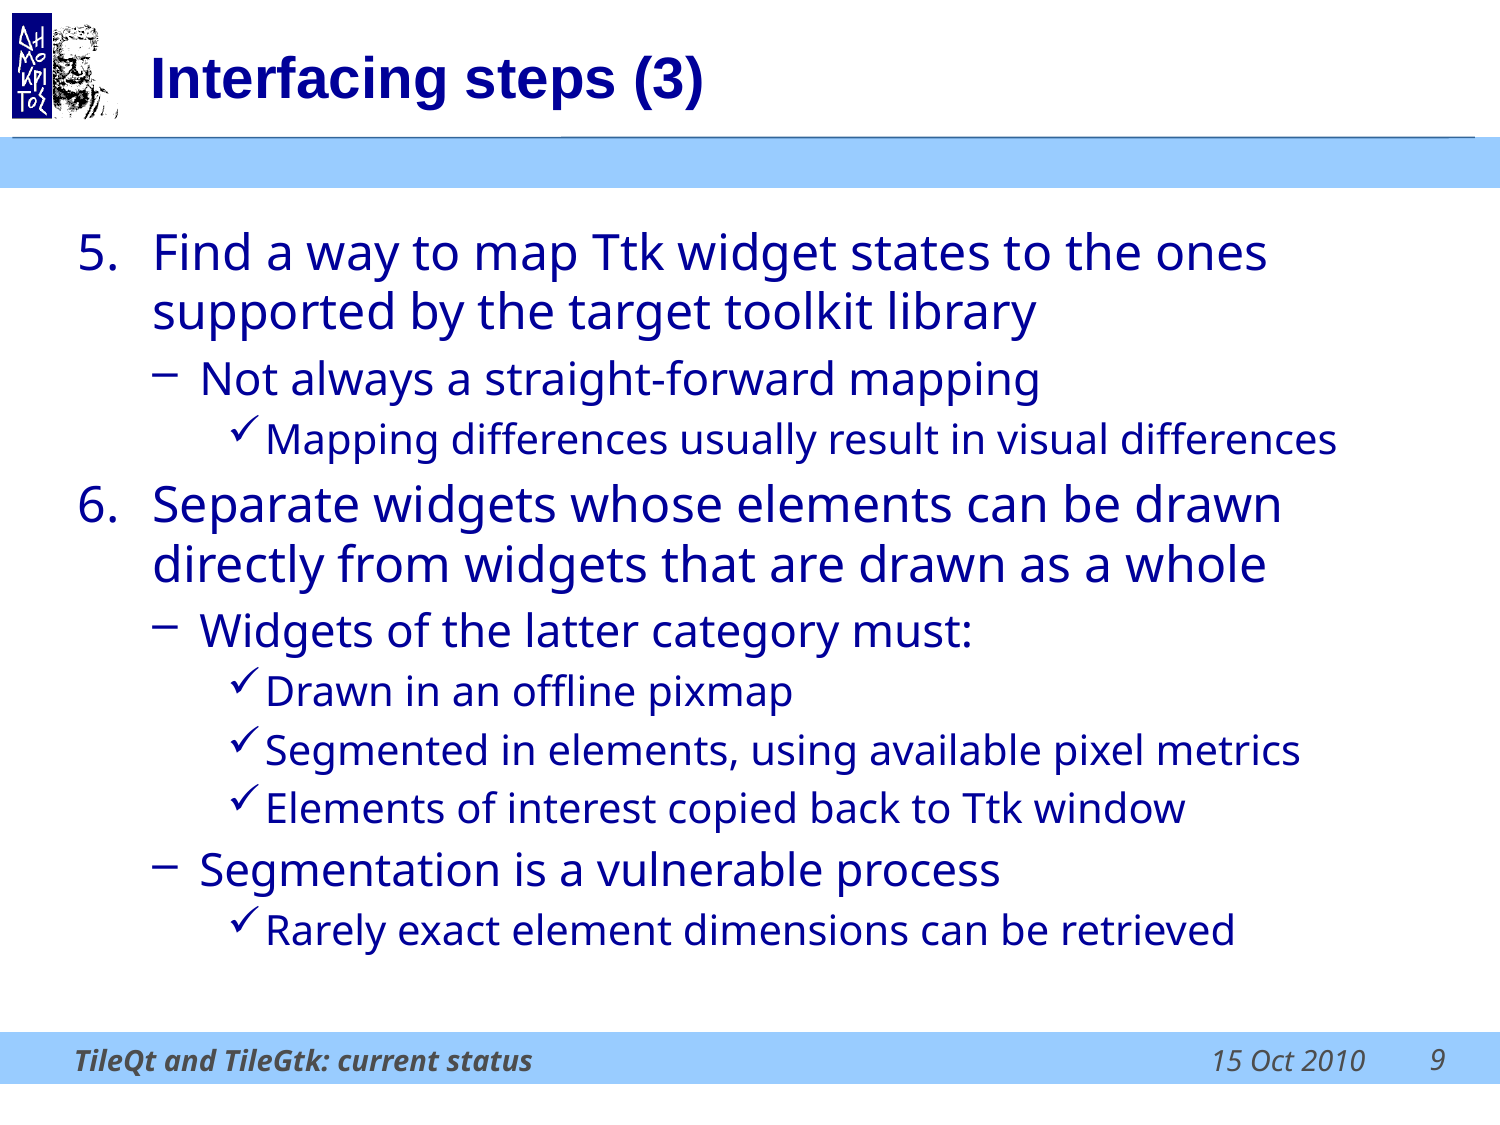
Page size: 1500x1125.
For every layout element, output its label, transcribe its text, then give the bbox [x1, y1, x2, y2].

slide_number 9 [1399, 1033, 1476, 1084]
list Find a way to map Ttk widget states to the ones supported by the target toolkit library Not always a straight-forward mapping Mapping differences usually result in visual differences Separate widgets whose elements can be drawn directly from widgets that are drawn as a whole Widgets of the latter category must: Drawn in an offline pixmap Segmented in elements, using available pixel metrics Elements of interest copied back to Ttk window Segmentation is a vulnerable process Rarely exact element dimensions can be retrieved [62, 212, 1438, 1001]
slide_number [1190, 1034, 1381, 1086]
footer TileQt and TileGtk: current status [58, 1034, 1190, 1086]
title Interfacing steps (3) [135, 12, 1476, 138]
picture [11, 13, 118, 120]
